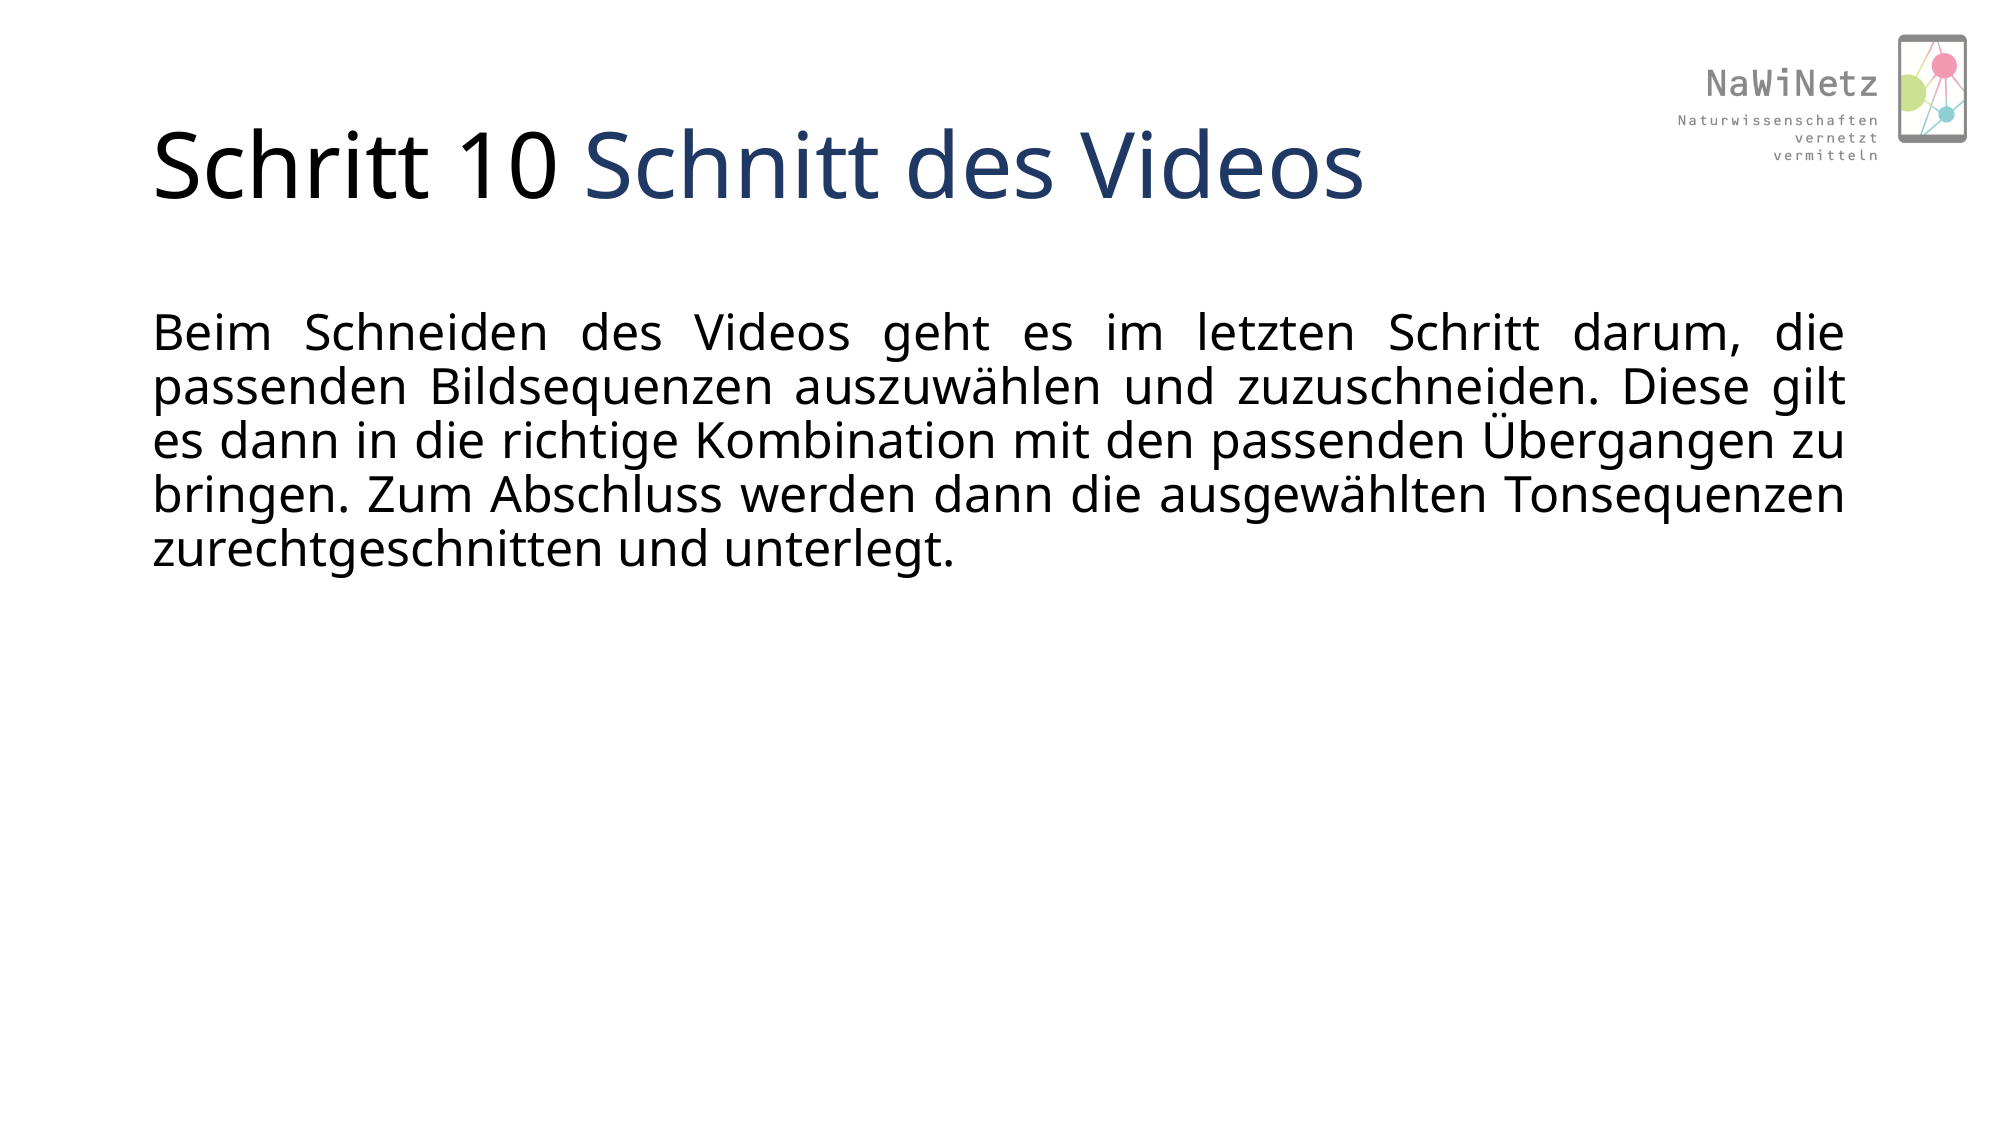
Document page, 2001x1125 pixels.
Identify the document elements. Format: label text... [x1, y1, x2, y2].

list Beim Schneiden des Videos geht es im letzten Schritt darum, die passenden Bildsequenzen auszuwählen und zuzuschneiden. Diese gilt es dann in die richtige Kombination mit den passenden Übergangen zu bringen. Zum Abschluss werden dann die ausgewählten Tonsequenzen zurechtgeschnitten und unterlegt. [137, 299, 1863, 1014]
picture [1674, 29, 1975, 166]
title Schritt 10 Schnitt des Videos [137, 59, 1863, 278]
